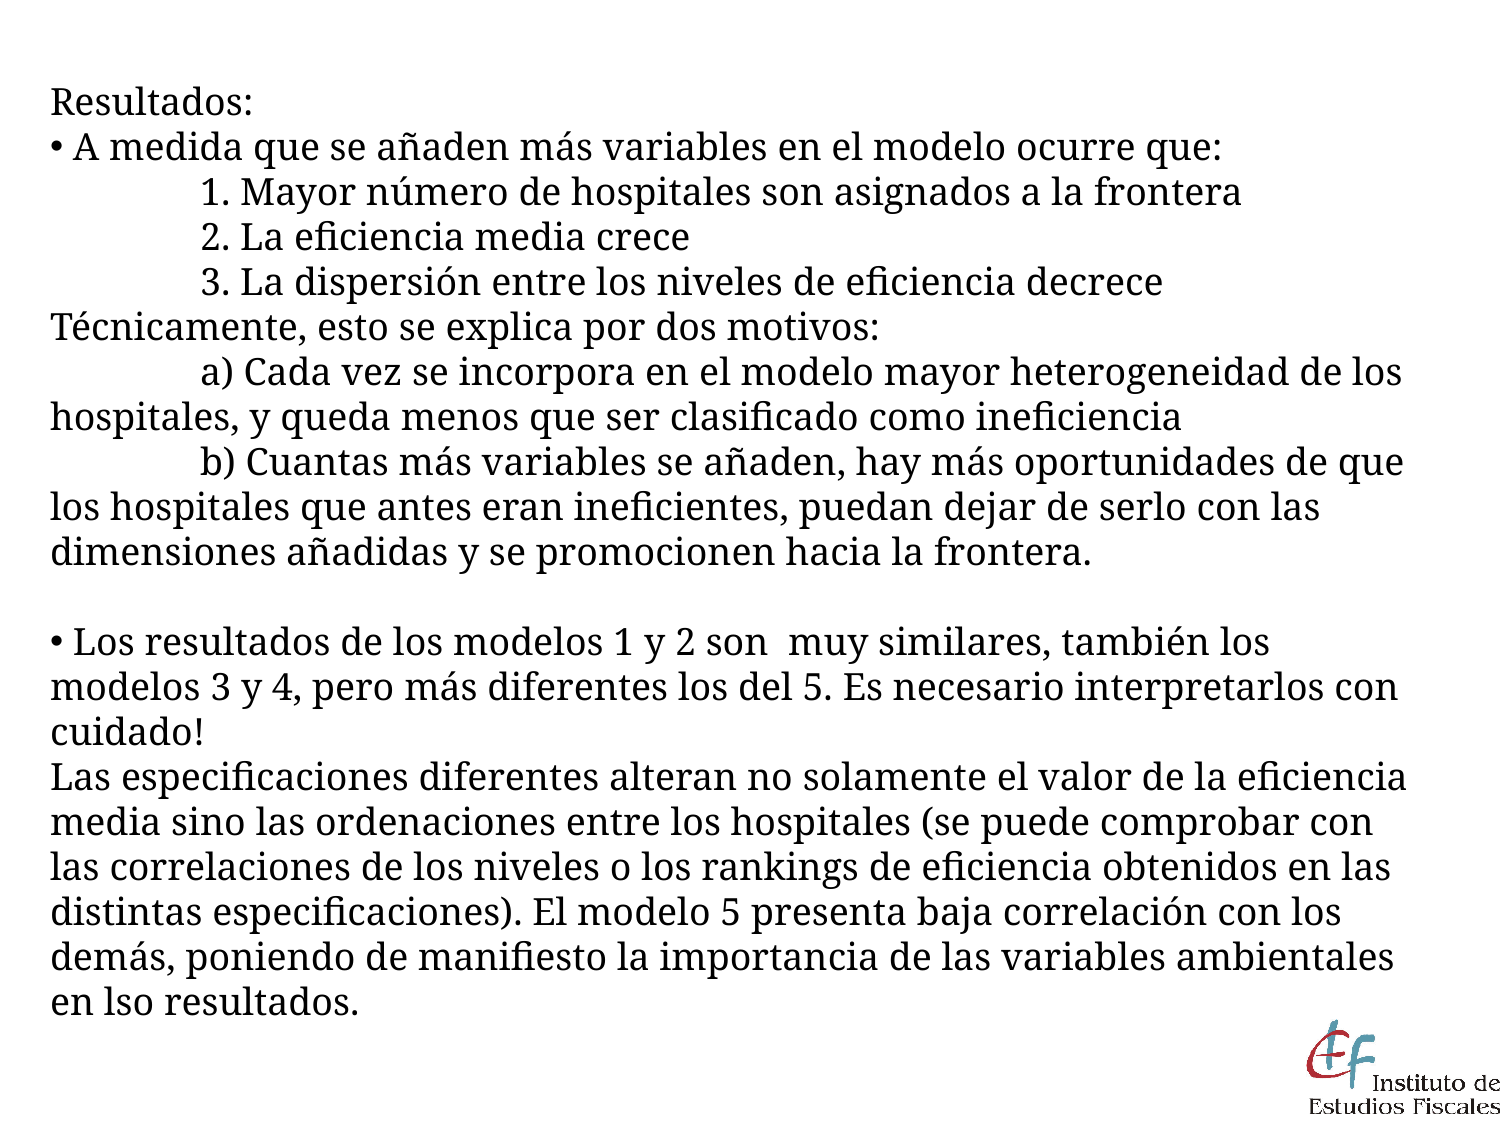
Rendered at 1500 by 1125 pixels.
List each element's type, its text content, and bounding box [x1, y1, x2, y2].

picture [1306, 1019, 1500, 1114]
text_box Resultados: A medida que se añaden más variables en el modelo ocurre que: 1. Mayor número de hospitales son asignados a la frontera 2. La eficiencia media crece 3. La dispersión entre los niveles de eficiencia decrece Técnicamente, esto se explica por dos motivos: a) Cada vez se incorpora en el modelo mayor heterogeneidad de los hospitales, y queda menos que ser clasificado como ineficiencia b) Cuantas más variables se añaden, hay más oportunidades de que los hospitales que antes eran ineficientes, puedan dejar de serlo con las dimensiones añadidas y se promocionen hacia la frontera. Los resultados de los modelos 1 y 2 son muy similares, también los modelos 3 y 4, pero más diferentes los del 5. Es necesario interpretarlos con cuidado! Las especificaciones diferentes alteran no solamente el valor de la eficiencia media sino las ordenaciones entre los hospitales (se puede comprobar con las correlaciones de los niveles o los rankings de eficiencia obtenidos en las distintas especificaciones). El modelo 5 presenta baja correlación con los demás, poniendo de manifiesto la importancia de las variables ambientales en lso resultados. [35, 70, 1442, 1075]
